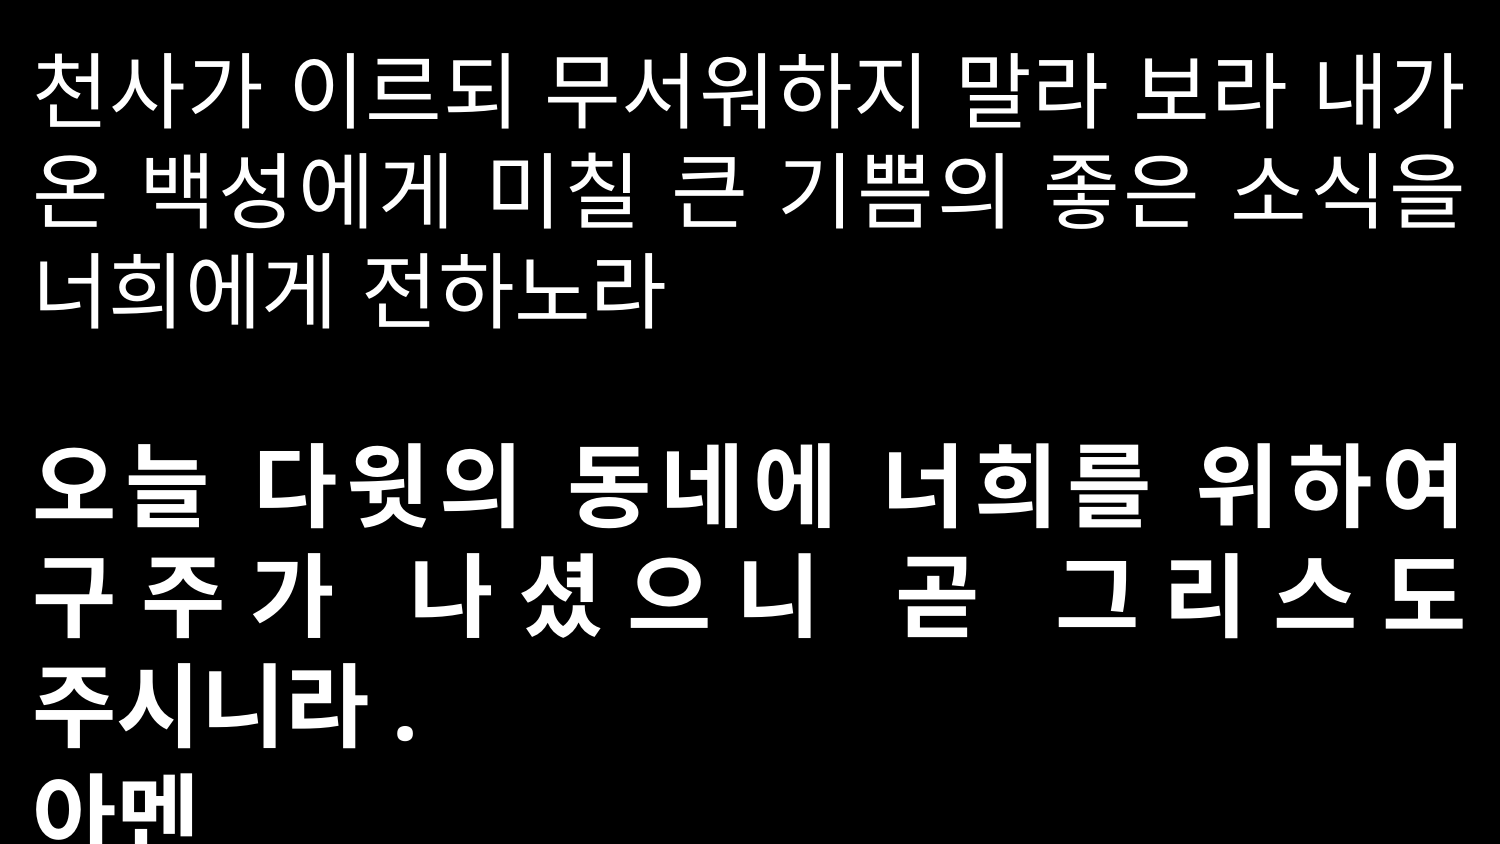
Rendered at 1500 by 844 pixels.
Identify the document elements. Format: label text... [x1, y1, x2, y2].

text_box 오늘 다윗의 동네에 너희를 위하여 구주가 나셨으니 곧 그리스도 주시니라. 아멘 [17, 421, 1483, 844]
text_box 천사가 이르되 무서워하지 말라 보라 내가 온 백성에게 미칠 큰 기쁨의 좋은 소식을 너희에게 전하노라 [17, 32, 1483, 347]
